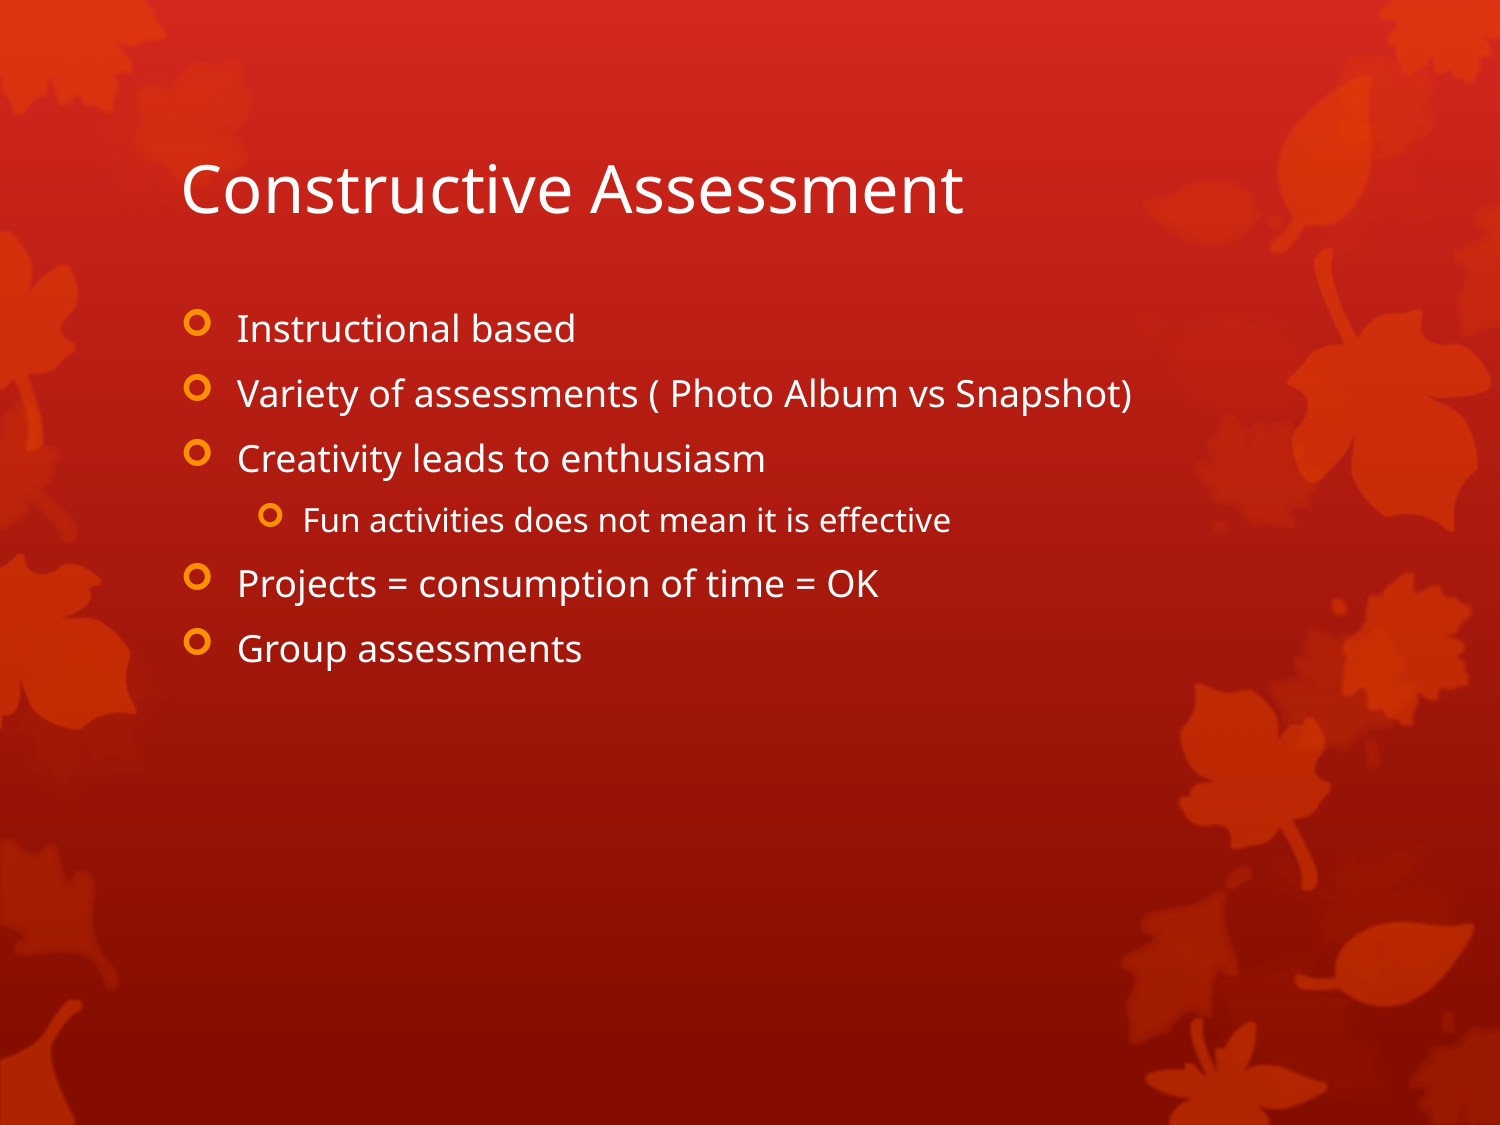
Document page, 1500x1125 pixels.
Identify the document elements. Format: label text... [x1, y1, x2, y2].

list Instructional based Variety of assessments ( Photo Album vs Snapshot) Creativity leads to enthusiasm Fun activities does not mean it is effective Projects = consumption of time = OK Group assessments [165, 297, 1335, 963]
title Constructive Assessment [165, 110, 1335, 263]
